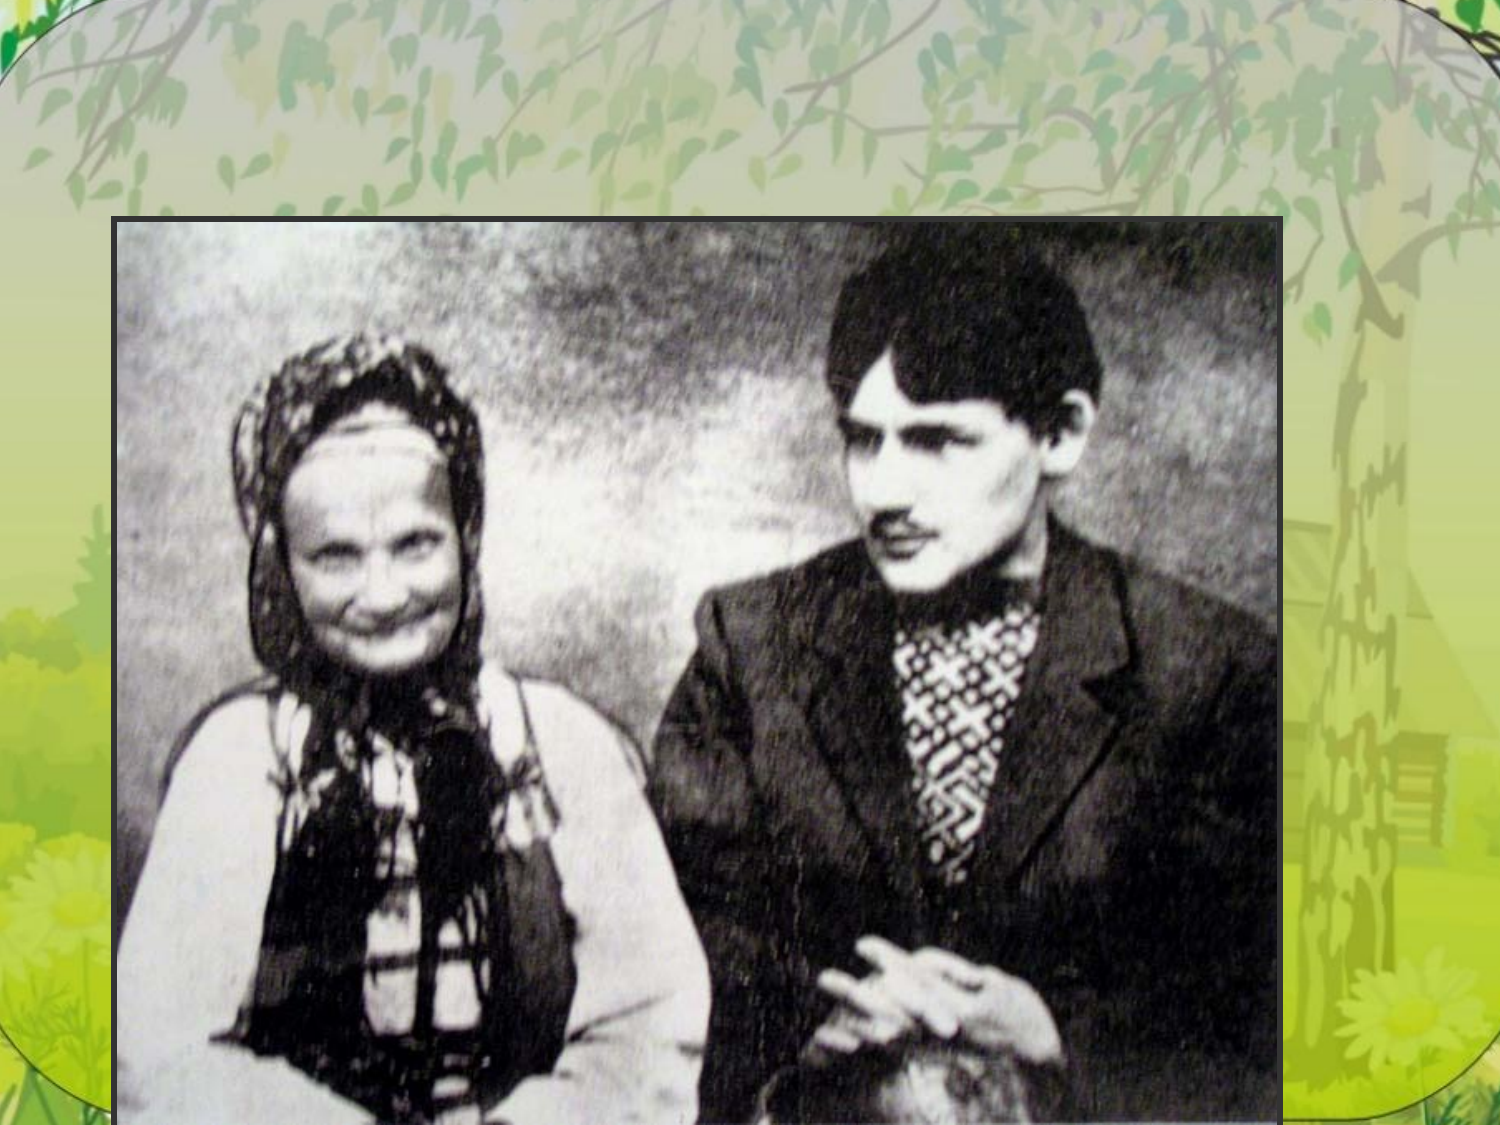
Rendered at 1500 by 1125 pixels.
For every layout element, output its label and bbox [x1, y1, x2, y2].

list [121, 225, 1275, 1123]
picture [0, 0, 1500, 1125]
